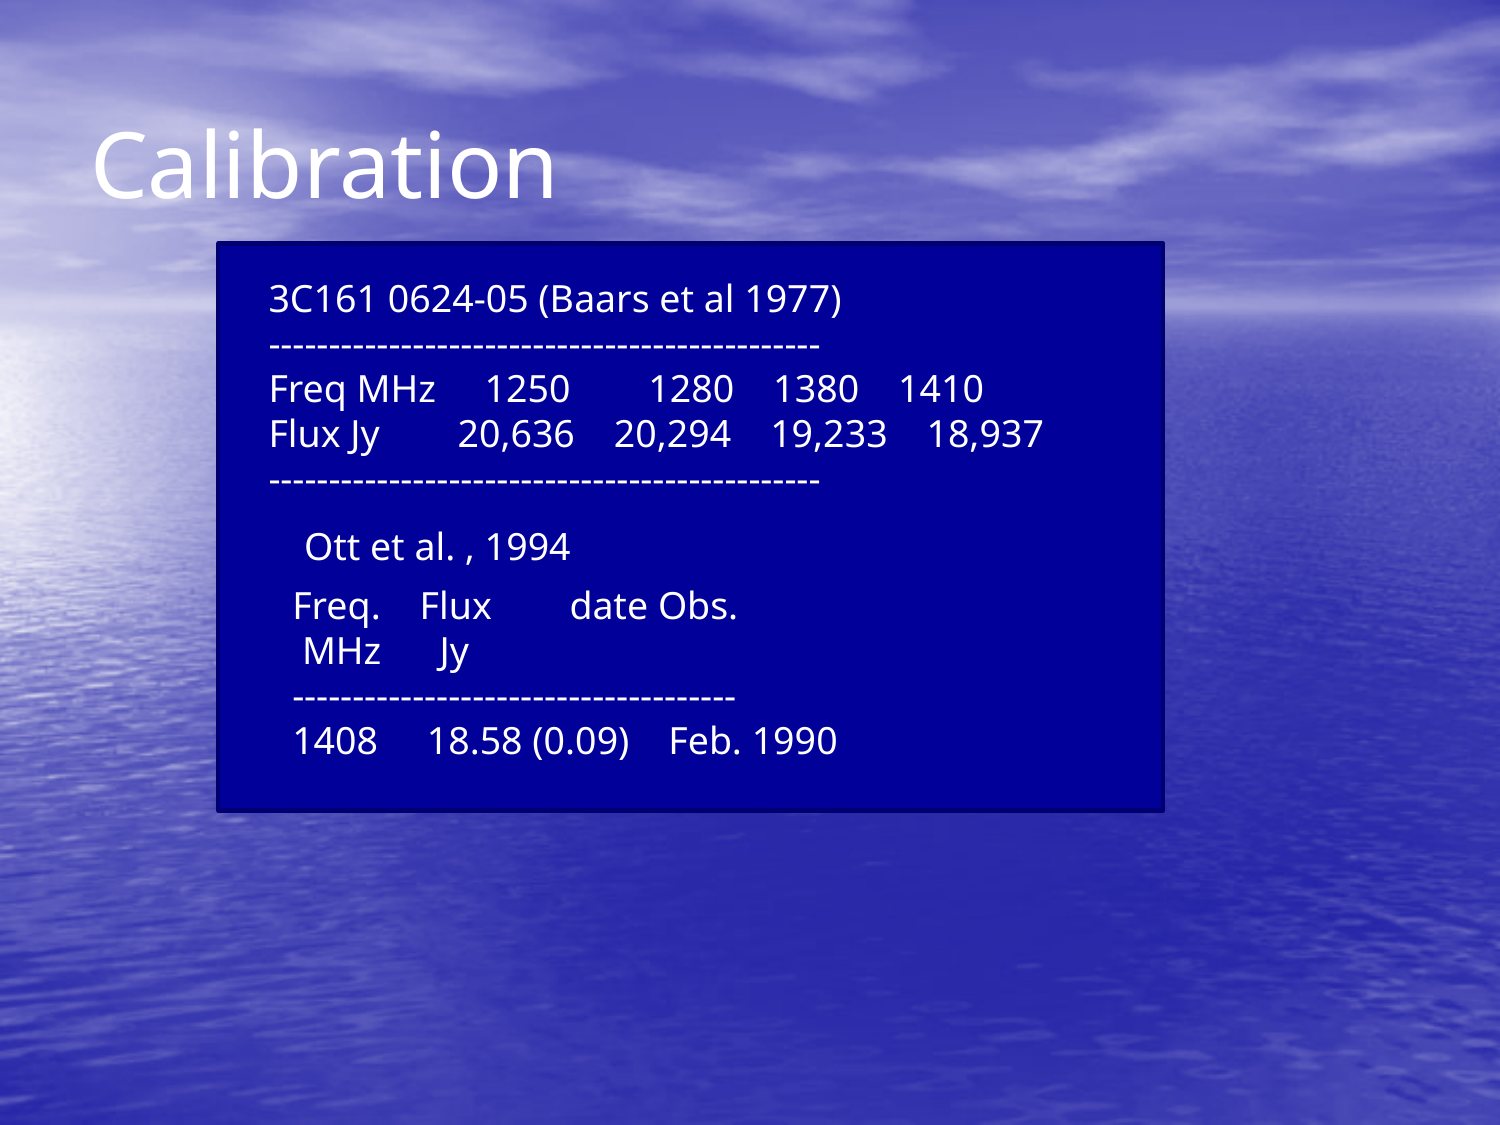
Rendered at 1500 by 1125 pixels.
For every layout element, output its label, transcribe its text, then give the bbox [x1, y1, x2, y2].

text_box Ott et al. , 1994 [289, 515, 586, 575]
text_box 3C161 0624-05 (Baars et al 1977) ---------------------------------------------- Freq MHz 1250 1280 1380 1410 Flux Jy 20,636 20,294 19,233 18,937 ---------------------------------------------- [253, 267, 1117, 507]
title Calibration [74, 47, 1426, 276]
text_box [216, 276, 1165, 813]
text_box Freq. Flux date Obs. MHz Jy ------------------------------------- 1408 18.58 (0.09) Feb. 1990 [277, 574, 1028, 769]
